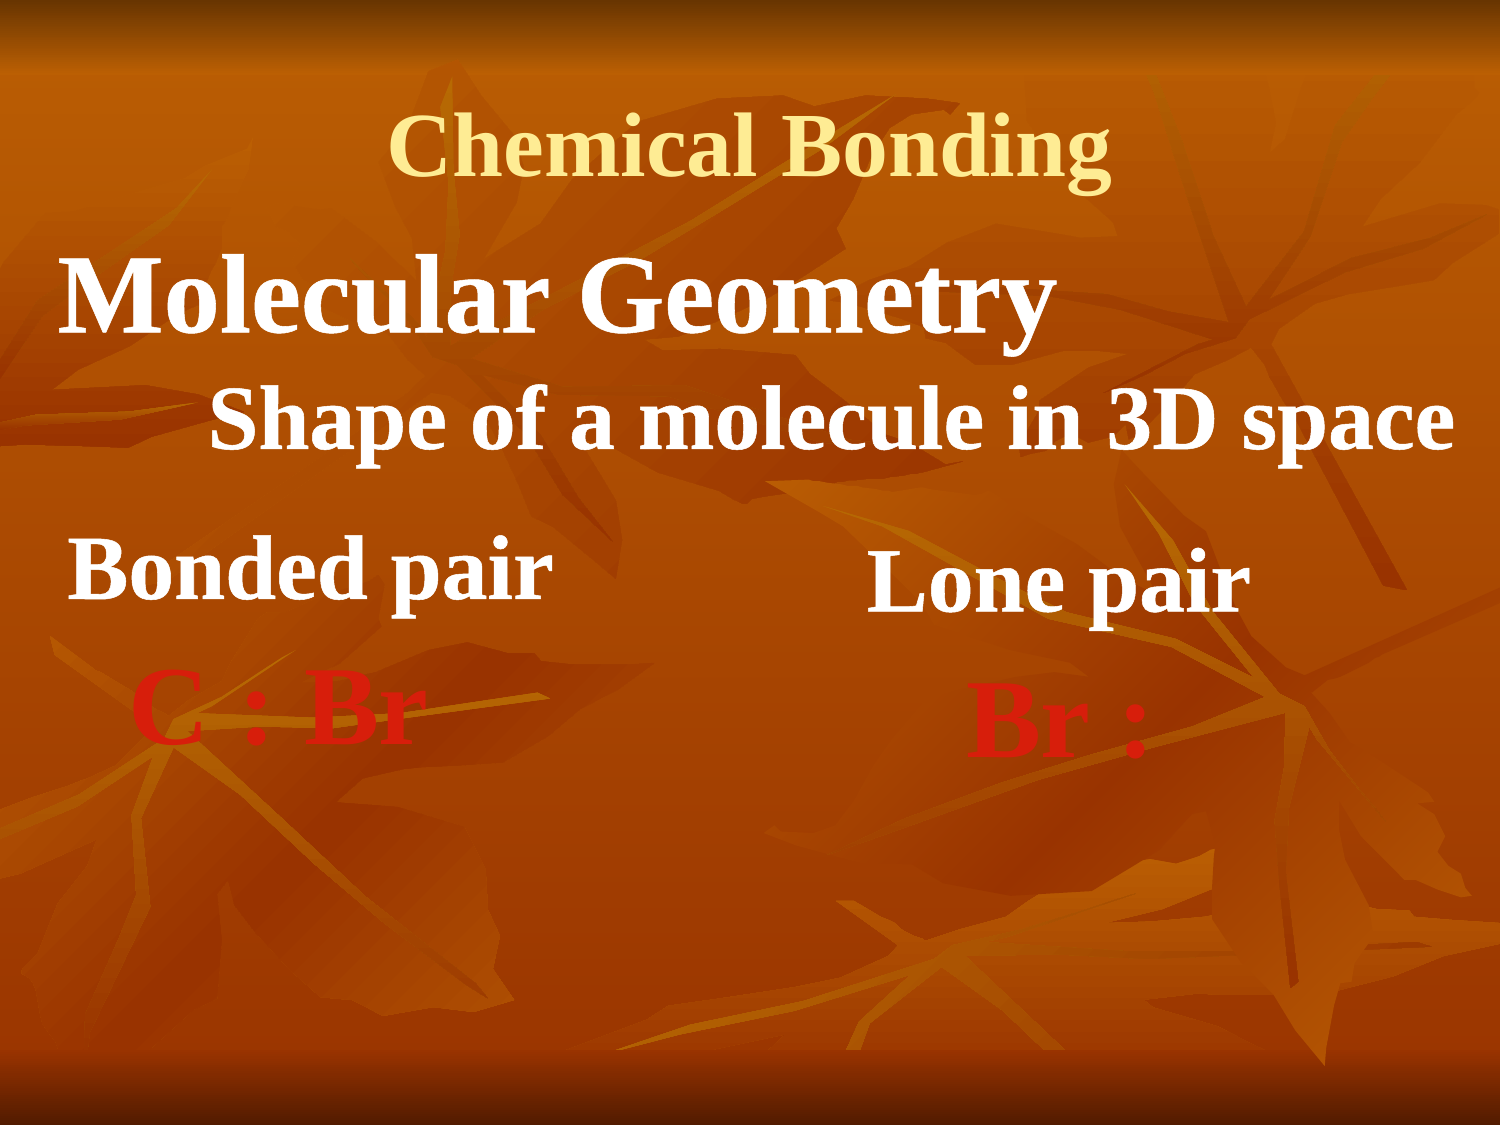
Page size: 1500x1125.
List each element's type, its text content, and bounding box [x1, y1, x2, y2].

text_box Bonded pair [52, 499, 570, 625]
text_box Shape of a molecule in 3D space [192, 349, 1473, 475]
text_box Br : [951, 637, 1170, 788]
text_box C : Br [114, 624, 444, 775]
title Chemical Bonding [74, 45, 1426, 234]
text_box Molecular Geometry [42, 212, 1074, 363]
text_box Lone pair [851, 512, 1267, 638]
